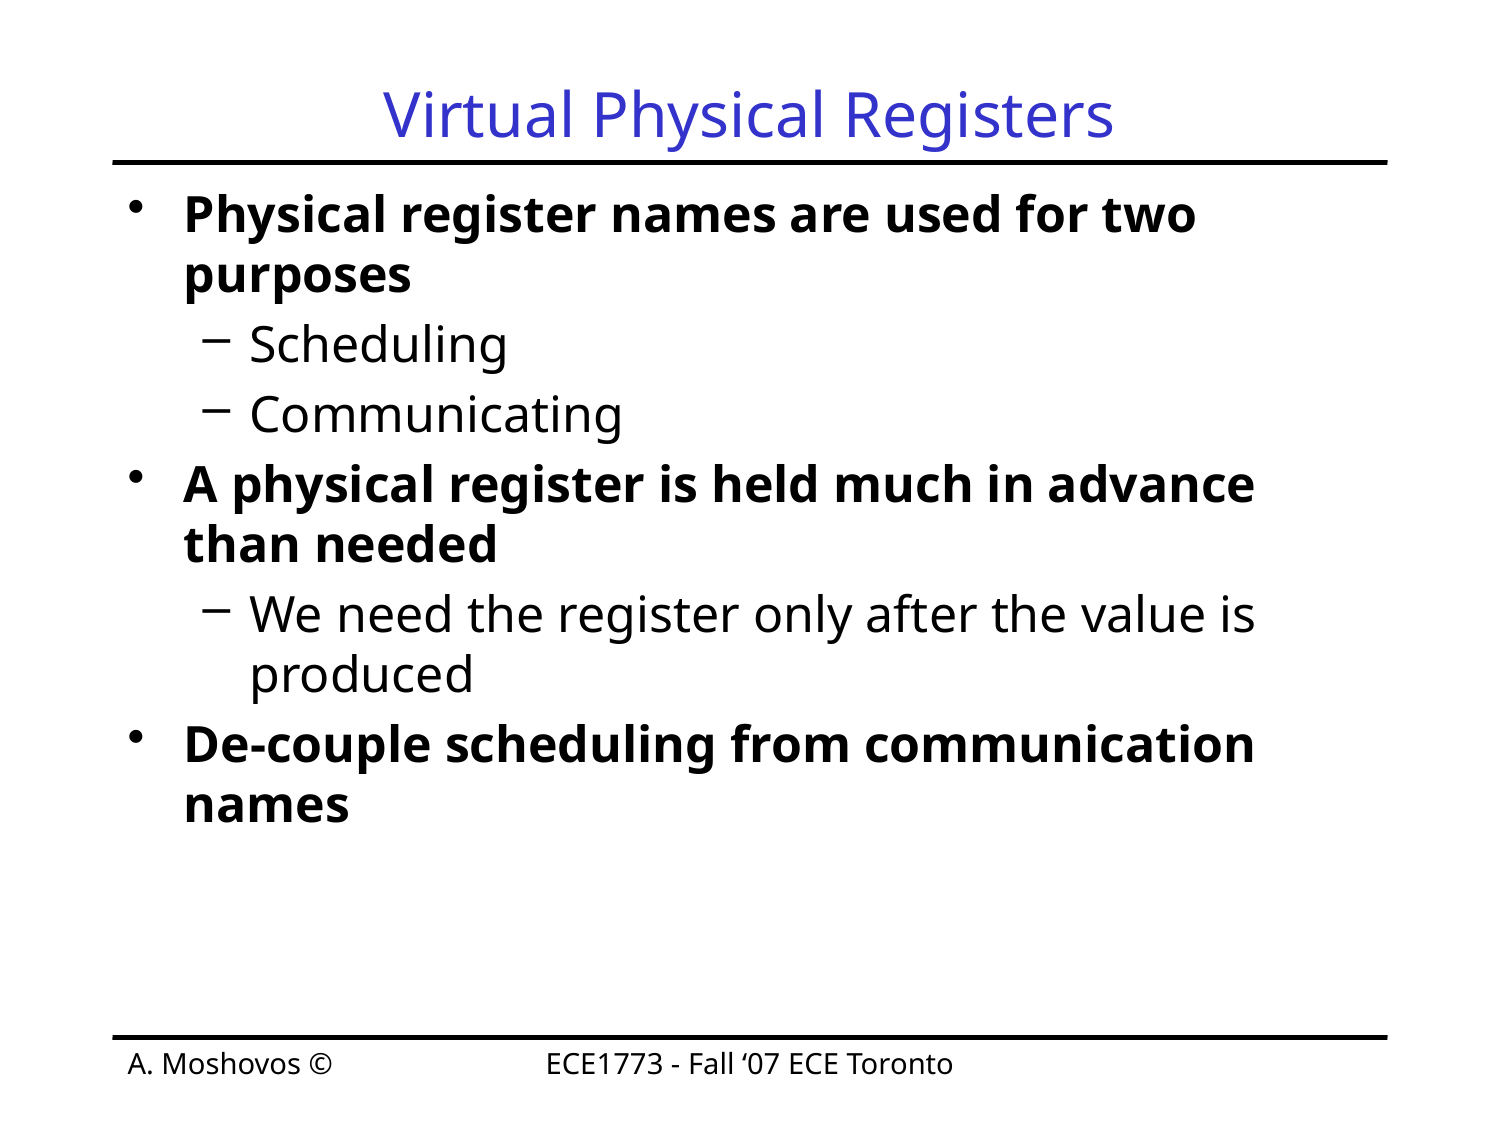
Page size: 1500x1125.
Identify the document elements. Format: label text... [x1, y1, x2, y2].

title Virtual Physical Registers [112, 62, 1388, 163]
list Physical register names are used for two purposes Scheduling Communicating A physical register is held much in advance than needed We need the register only after the value is produced De-couple scheduling from communication names [112, 174, 1388, 1026]
slide_number A. Moshovos © [112, 1037, 426, 1101]
footer ECE1773 - Fall ‘07 ECE Toronto [487, 1037, 1013, 1101]
